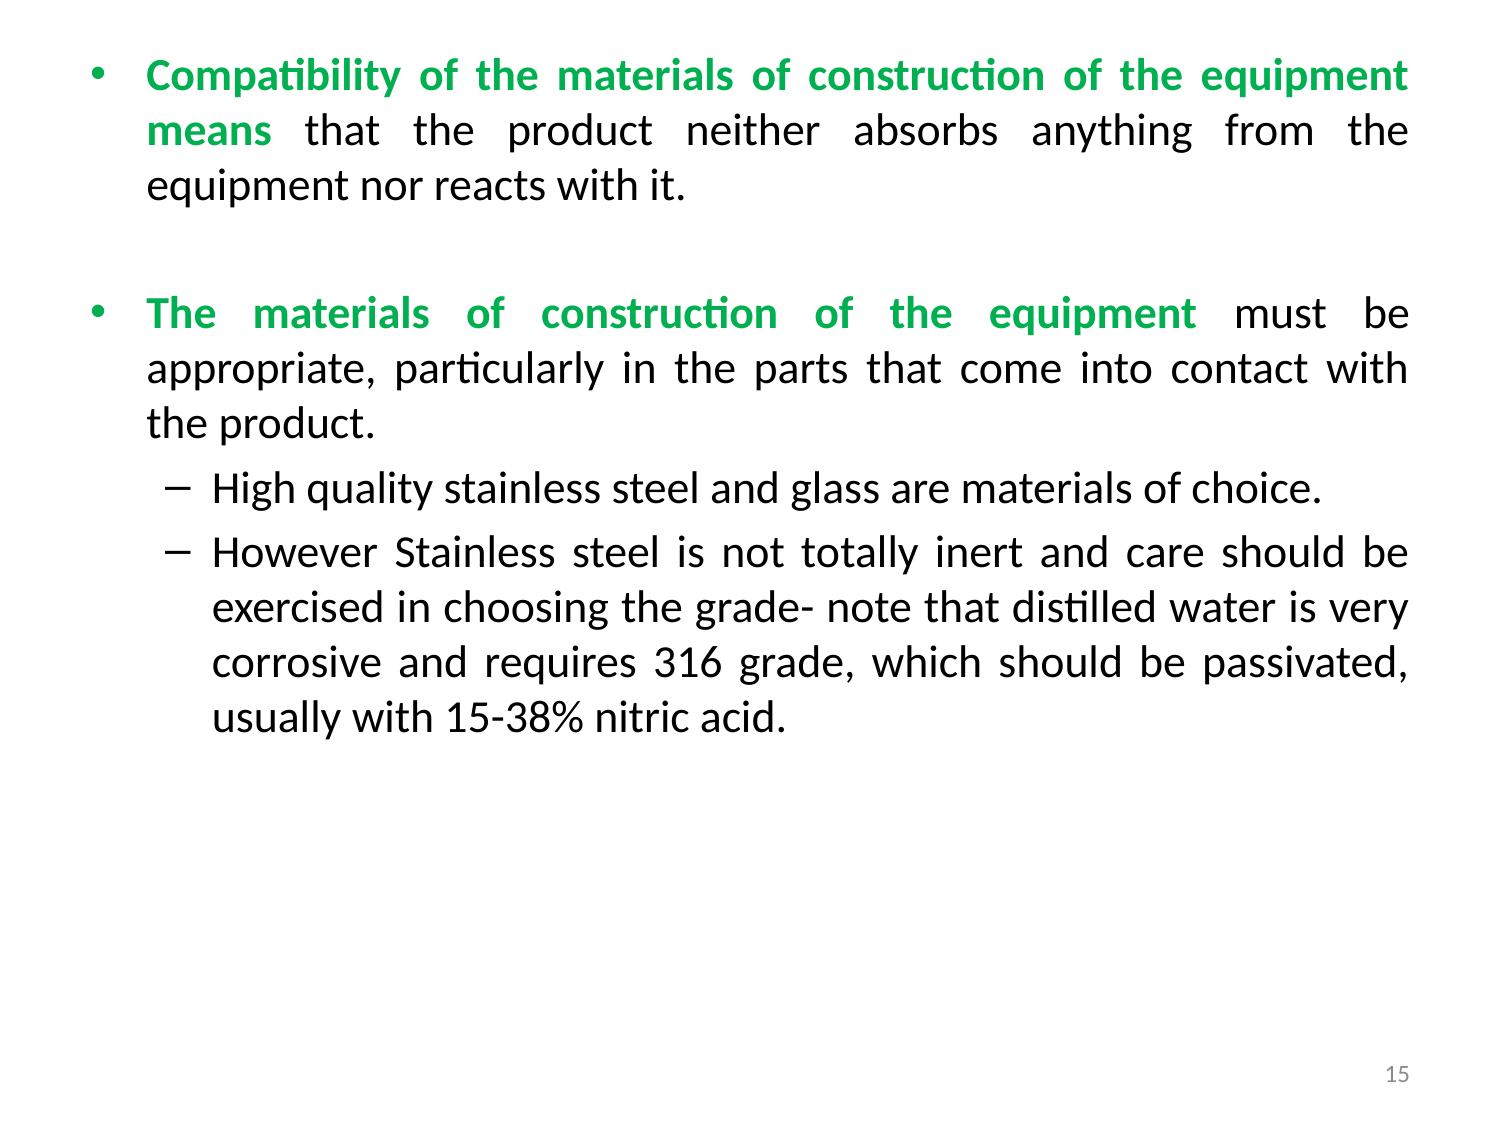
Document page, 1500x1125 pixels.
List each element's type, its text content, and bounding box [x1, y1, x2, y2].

list Compatibility of the materials of construction of the equipment means that the product neither absorbs anything from the equipment nor reacts with it. The materials of construction of the equipment must be appropriate, particularly in the parts that come into contact with the product. High quality stainless steel and glass are materials of choice. However Stainless steel is not totally inert and care should be exercised in choosing the grade- note that distilled water is very corrosive and requires 316 grade, which should be passivated, usually with 15-38% nitric acid. [75, 37, 1425, 1113]
slide_number 15 [1074, 1042, 1425, 1103]
